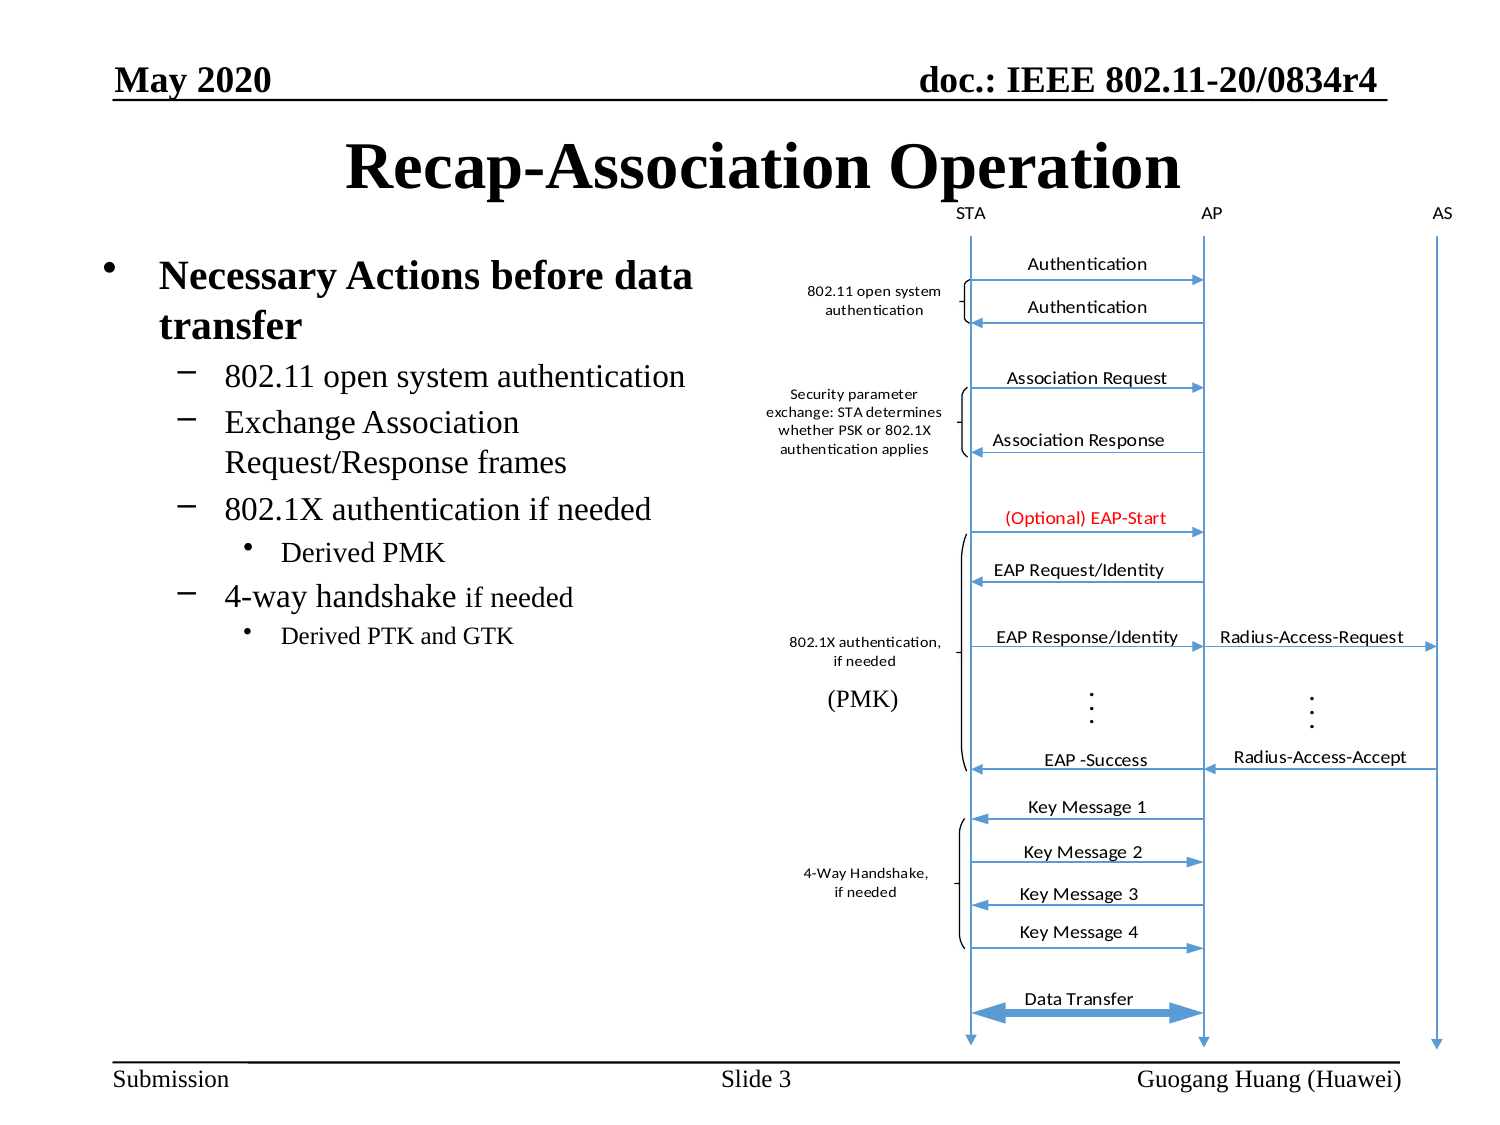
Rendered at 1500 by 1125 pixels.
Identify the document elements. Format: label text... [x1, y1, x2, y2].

picture [755, 196, 1463, 1051]
slide_number Slide 3 [712, 1061, 800, 1093]
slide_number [114, 54, 274, 101]
list Necessary Actions before data transfer 802.11 open system authentication Exchange Association Request/Response frames 802.1X authentication if needed Derived PMK 4-way handshake if needed Derived PTK and GTK [87, 239, 750, 1050]
footer Guogang Huang (Huawei) [1133, 1061, 1402, 1093]
text_box Recap-Association Operation [126, 112, 1402, 213]
